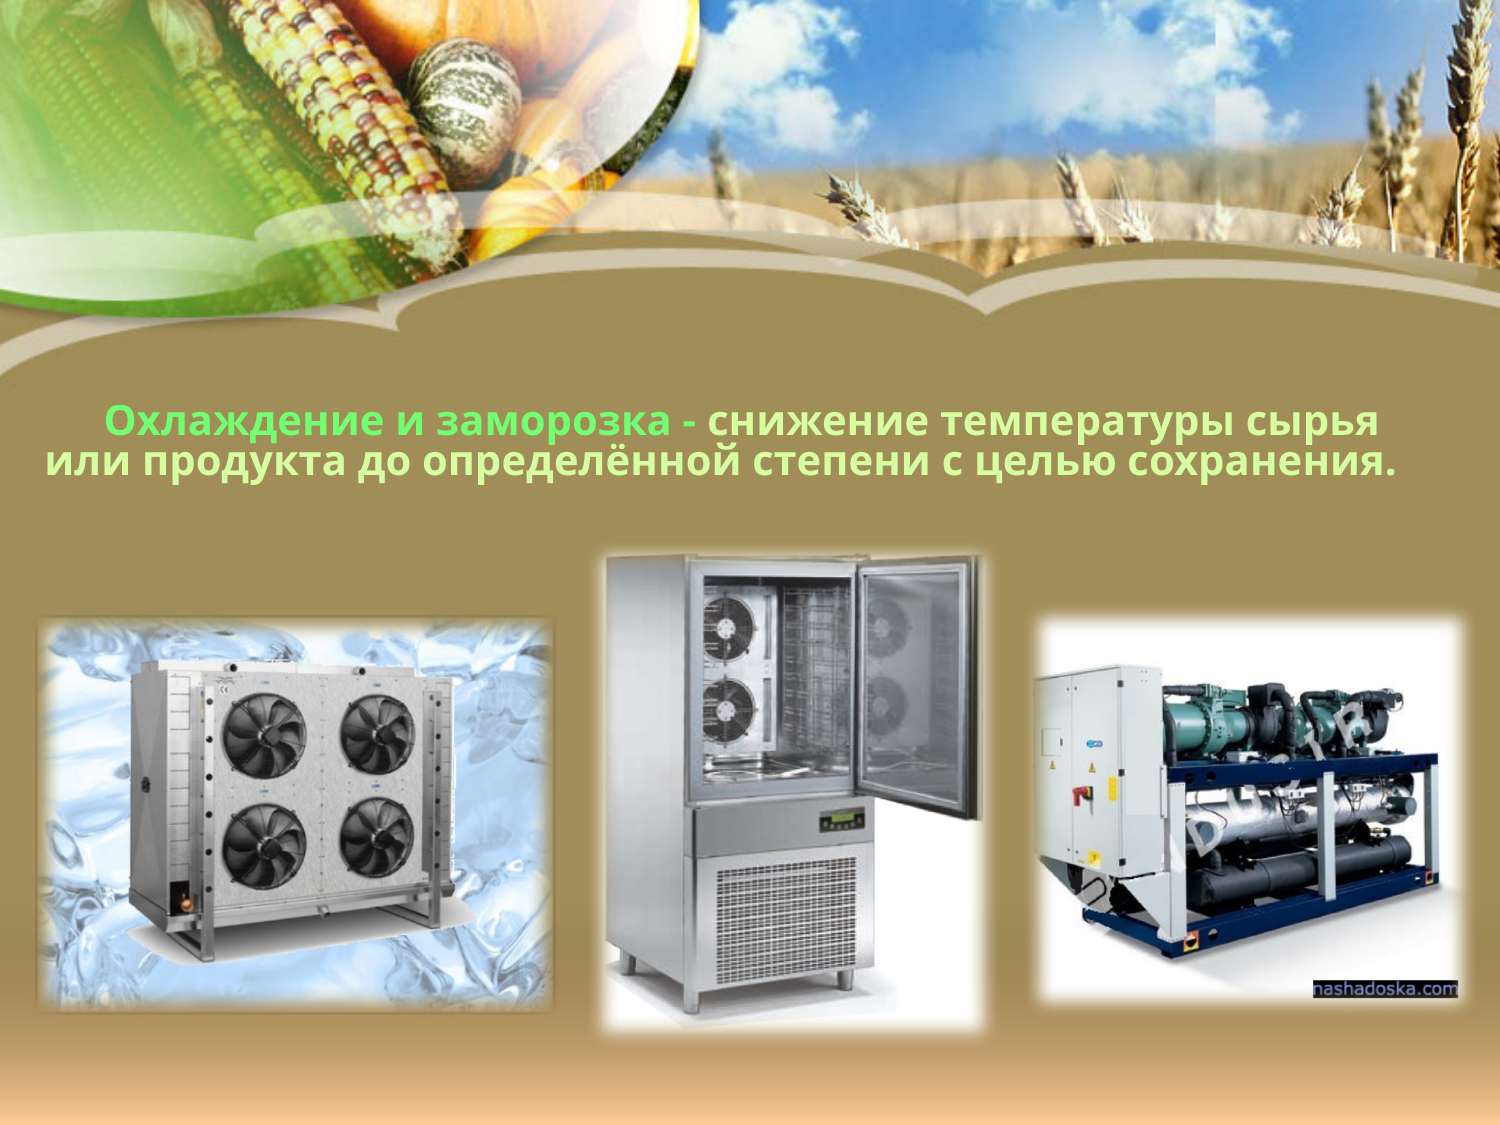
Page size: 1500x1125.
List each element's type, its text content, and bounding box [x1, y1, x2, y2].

picture [584, 538, 1002, 1050]
picture [0, 0, 1500, 1020]
list Охлаждение и заморозка - снижение температуры сырья или продукта до определённой степени с целью сохранения. [29, 338, 1447, 1094]
